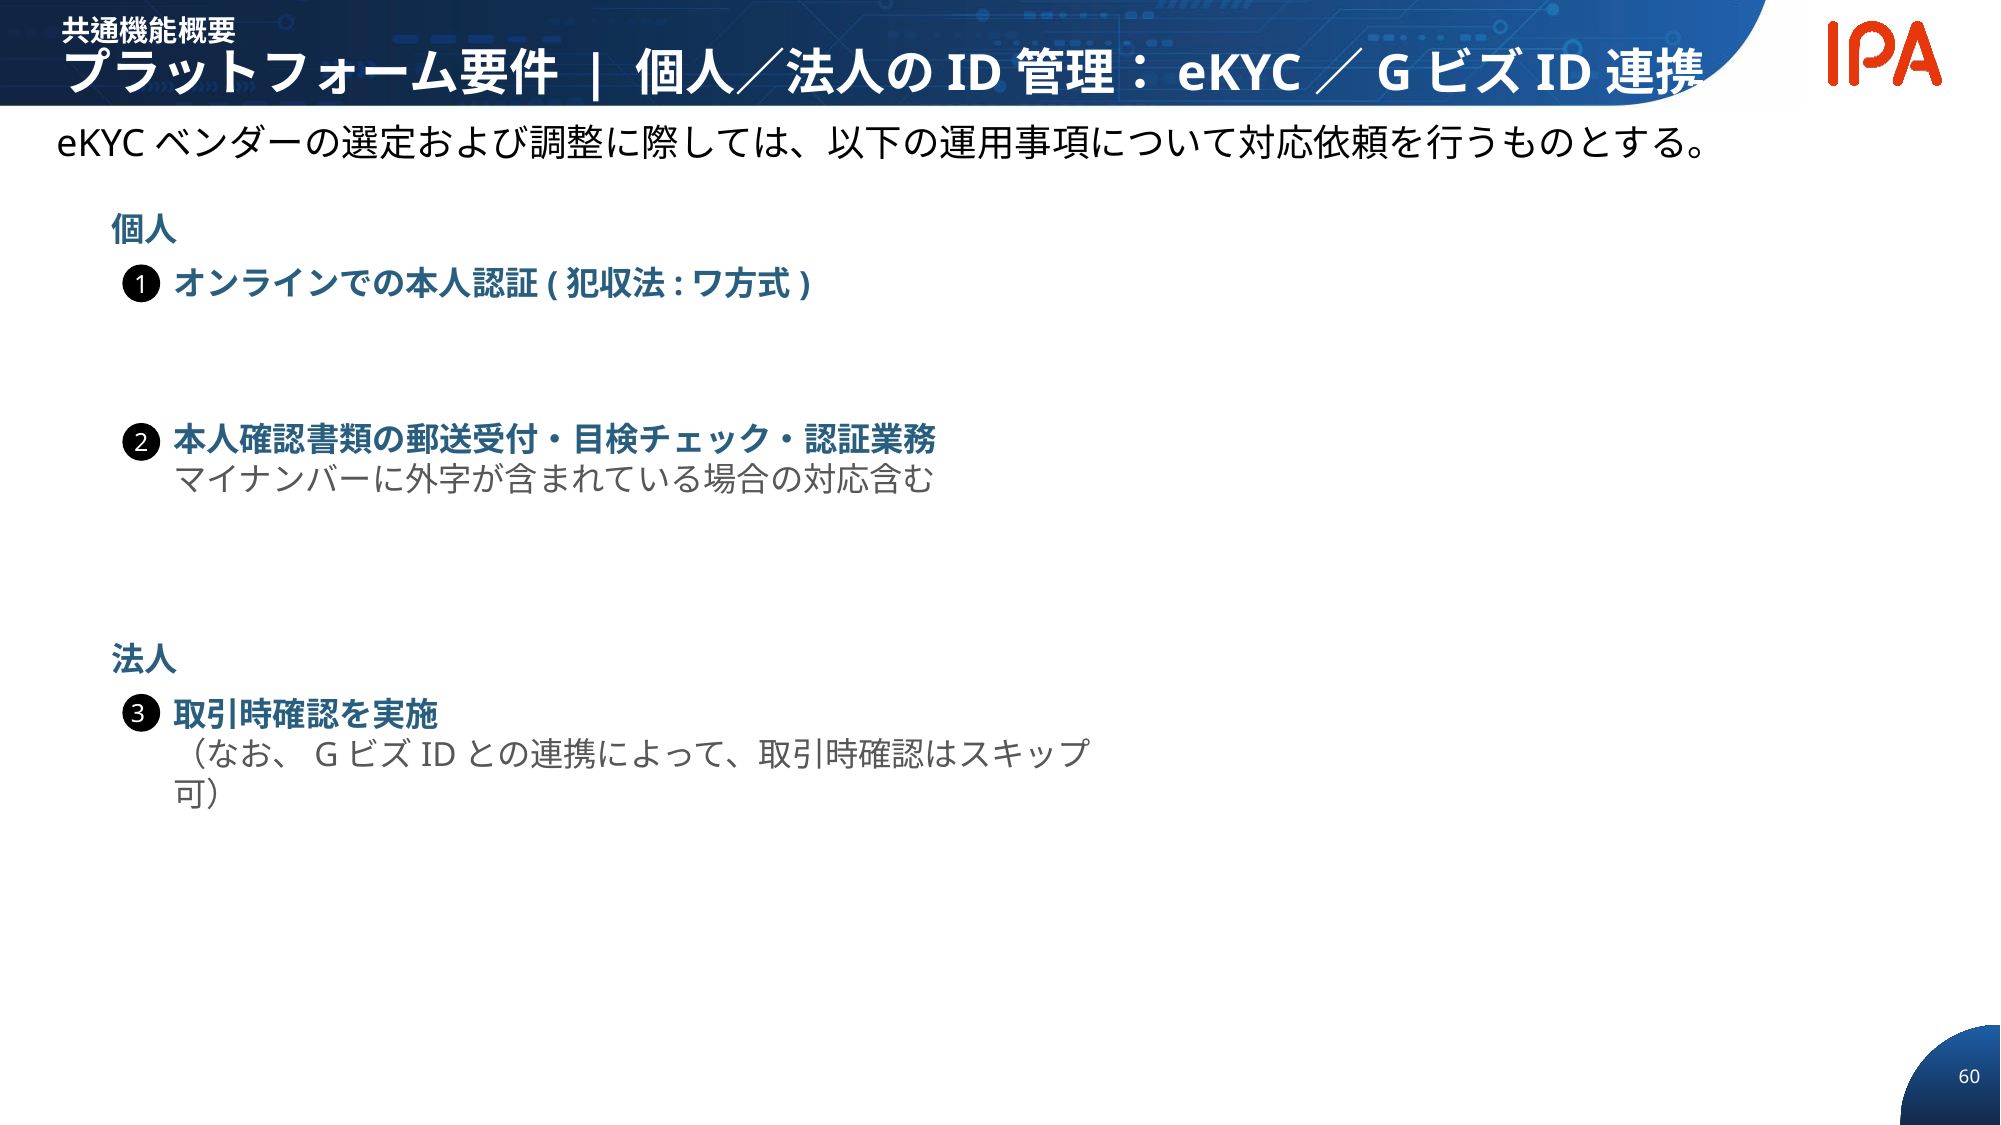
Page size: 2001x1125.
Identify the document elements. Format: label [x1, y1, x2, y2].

text_box [122, 409, 1160, 506]
text_box [96, 629, 1160, 821]
picture [0, 0, 1805, 108]
text_box [61, 16, 1794, 92]
text_box [56, 118, 1940, 310]
picture [1828, 21, 1942, 86]
